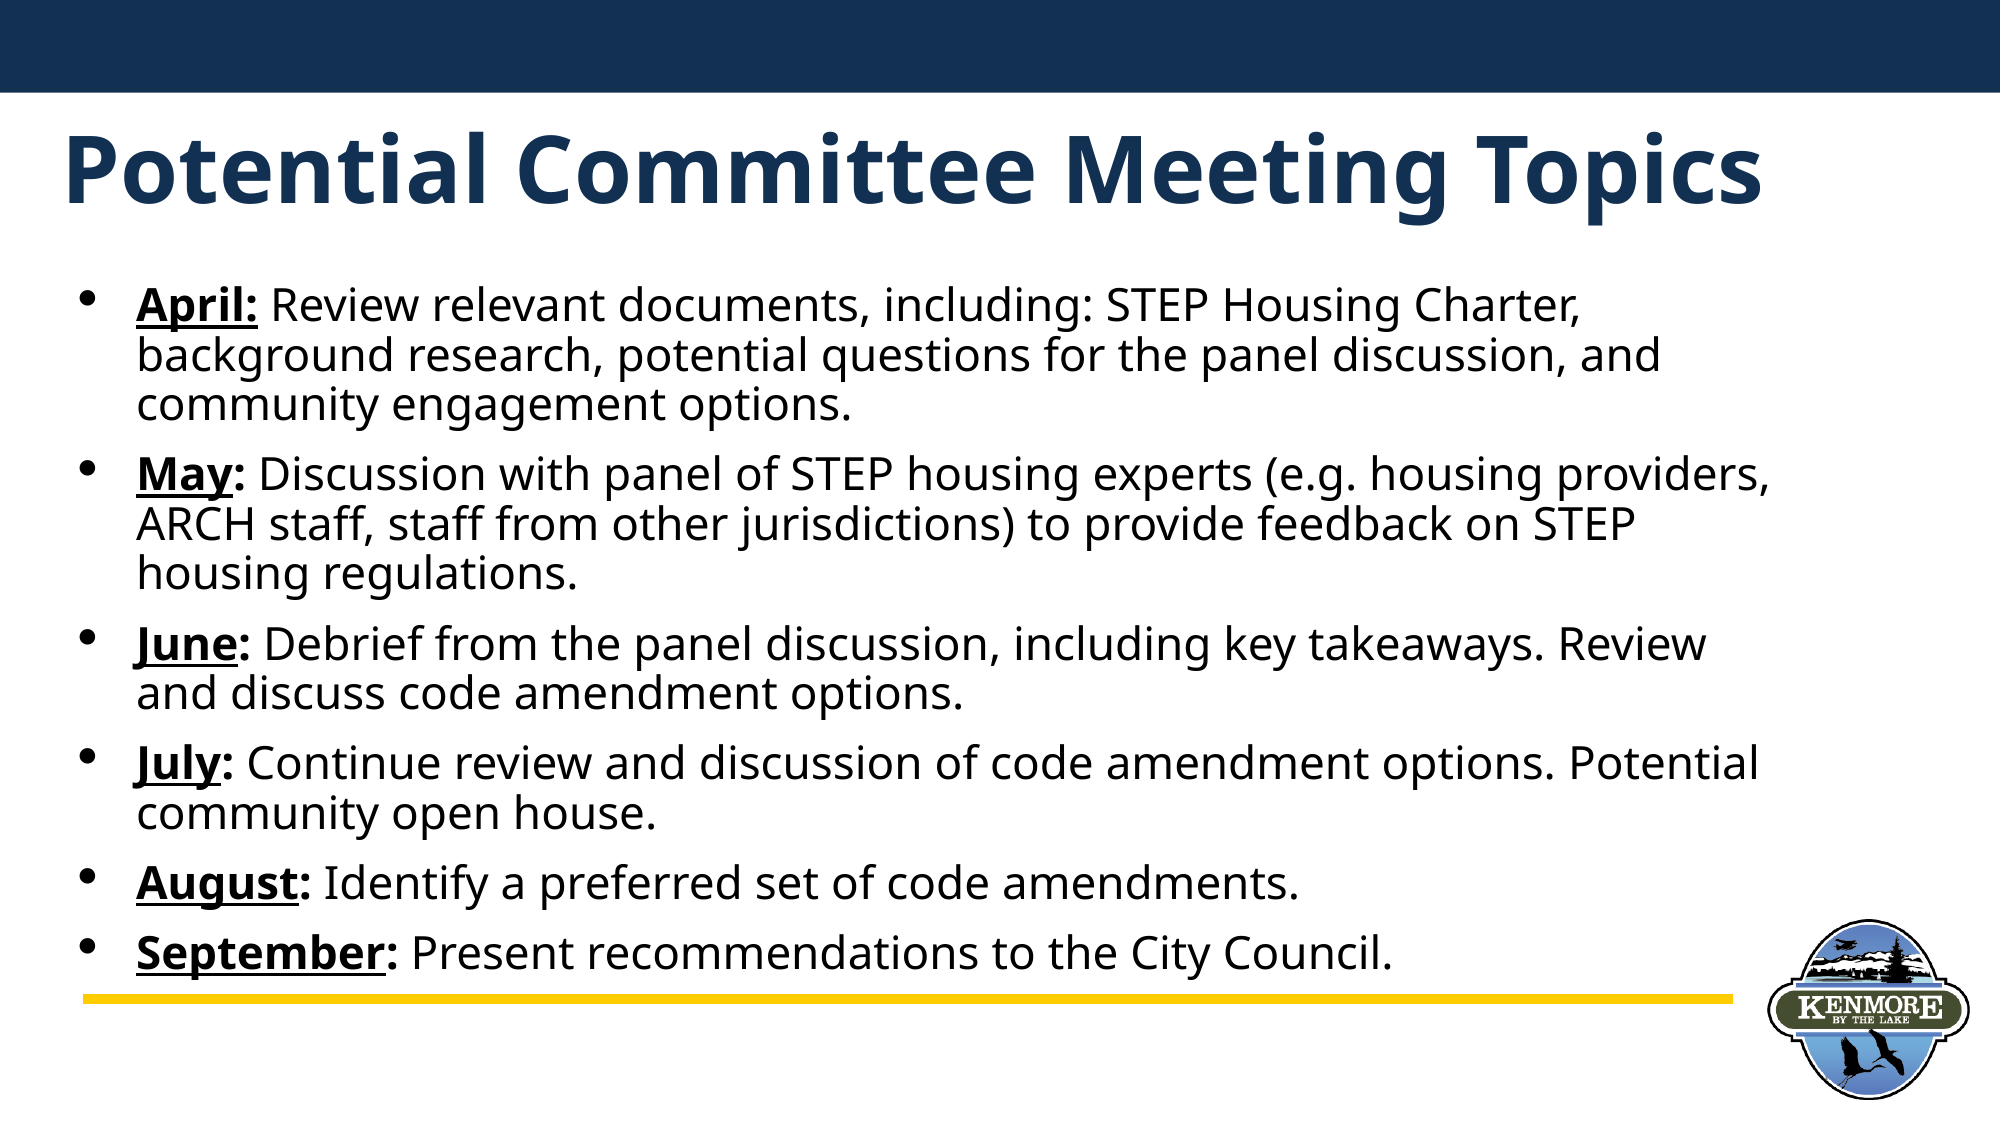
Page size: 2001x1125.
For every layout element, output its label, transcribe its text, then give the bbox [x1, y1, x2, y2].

slide_number 11 [1412, 1042, 1863, 1103]
title Potential Committee Meeting Topics [46, 94, 1940, 231]
text_box [0, 0, 2000, 94]
subtitle April: Review relevant documents, including: STEP Housing Charter, background research, potential questions for the panel discussion, and community engagement options. May: Discussion with panel of STEP housing experts (e.g. housing providers, ARCH staff, staff from other jurisdictions) to provide feedback on STEP housing regulations. June: Debrief from the panel discussion, including key takeaways. Review and discuss code amendment options. July: Continue review and discussion of code amendment options. Potential community open house. August: Identify a preferred set of code amendments. September: Present recommendations to the City Council. [64, 274, 1817, 996]
picture [1767, 919, 1970, 1100]
